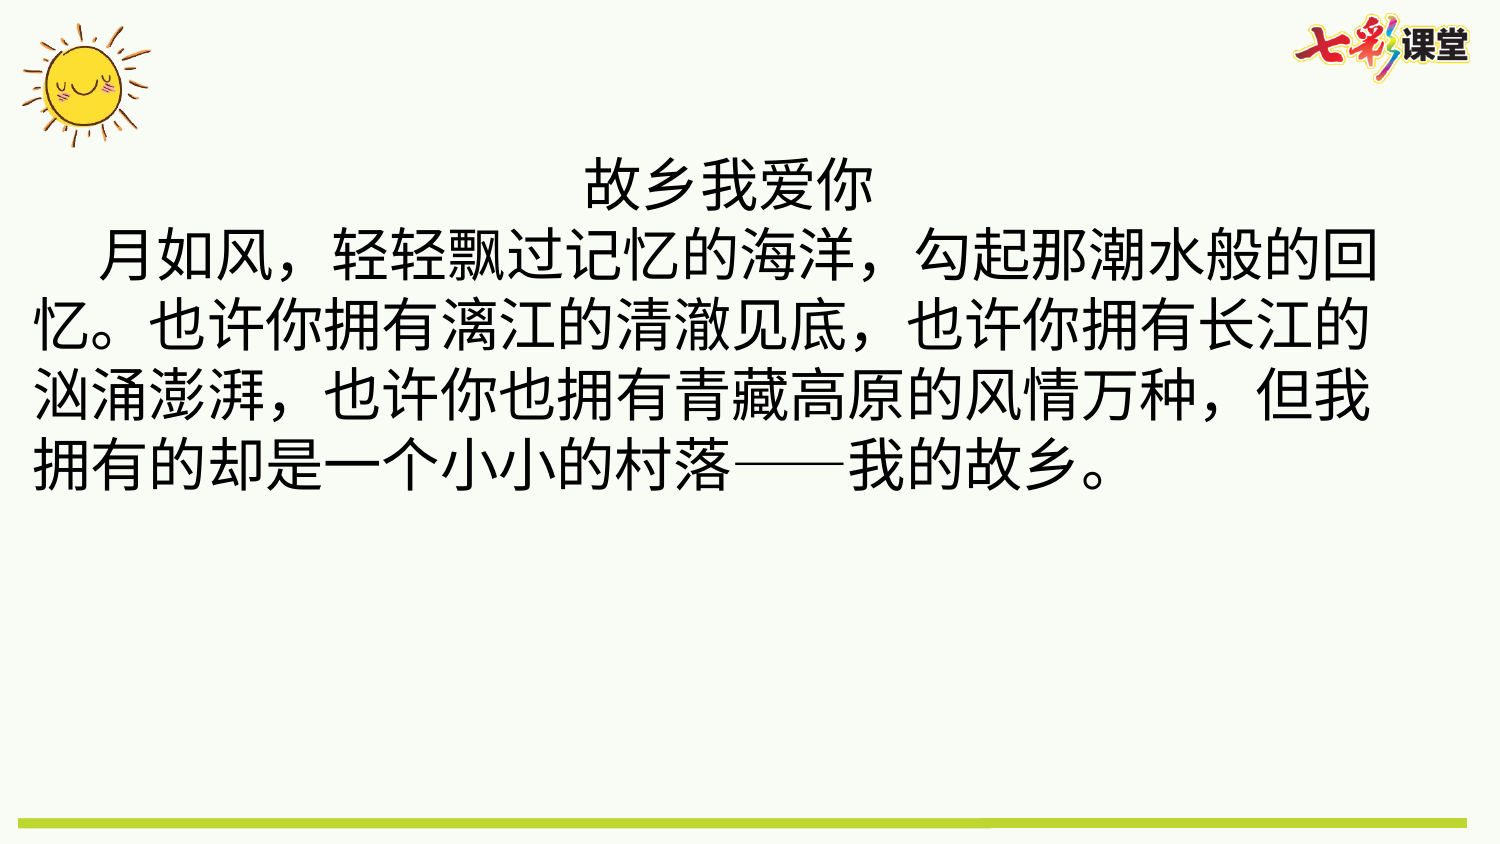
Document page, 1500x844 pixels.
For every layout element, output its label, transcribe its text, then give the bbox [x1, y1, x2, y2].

picture [1291, 9, 1472, 87]
picture [0, 0, 173, 172]
text_box 故乡我爱你 月如风，轻轻飘过记忆的海洋，勾起那潮水般的回忆。也许你拥有漓江的清澈见底，也许你拥有长江的汹涌澎湃，也许你也拥有青藏高原的风情万种，但我拥有的却是一个小小的村落——我的故乡。 [17, 140, 1441, 575]
picture [18, 771, 1467, 844]
